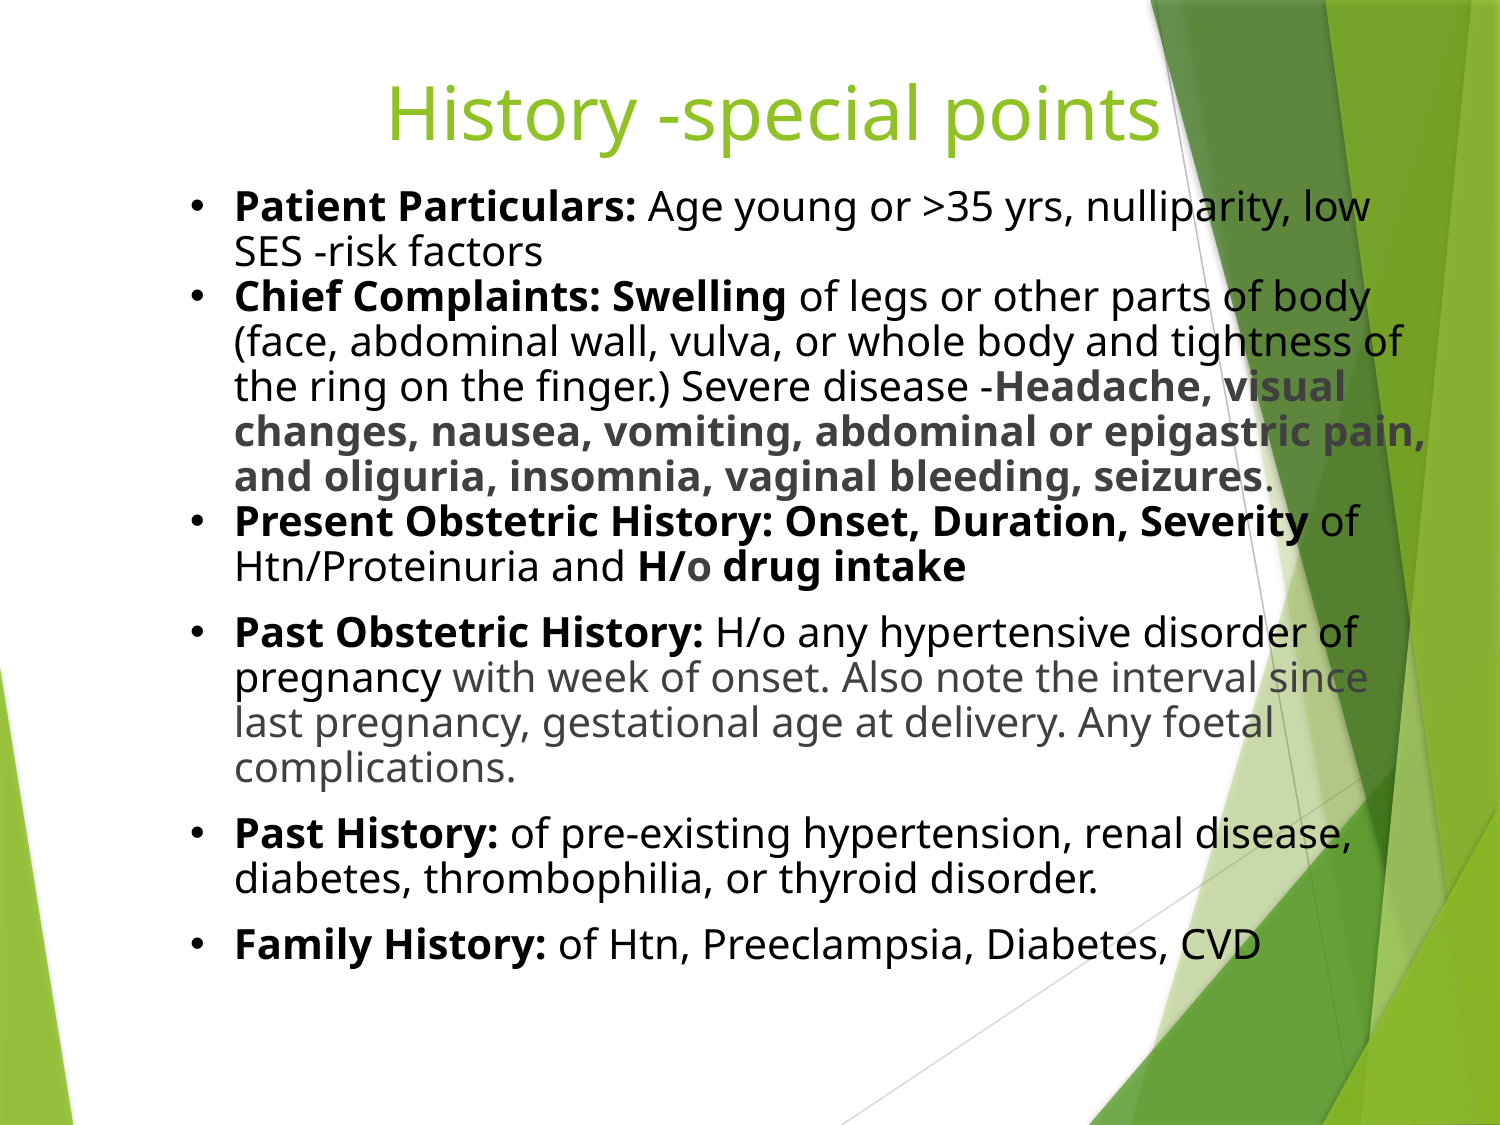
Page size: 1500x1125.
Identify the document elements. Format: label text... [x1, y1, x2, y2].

title History -special points [336, 28, 1213, 170]
list Patient Particulars: Age young or >35 yrs, nulliparity, low SES -risk factors Chief Complaints: Swelling of legs or other parts of body (face, abdominal wall, vulva, or whole body and tightness of the ring on the finger.) Severe disease -Headache, visual changes, nausea, vomiting, abdominal or epigastric pain, and oliguria, insomnia, vaginal bleeding, seizures. Present Obstetric History: Onset, Duration, Severity of Htn/Proteinuria and H/o drug intake Past Obstetric History: H/o any hypertensive disorder of pregnancy with week of onset. Also note the interval since last pregnancy, gestational age at delivery. Any foetal complications. Past History: of pre-existing hypertension, renal disease, diabetes, thrombophilia, or thyroid disorder. Family History: of Htn, Preeclampsia, Diabetes, CVD [162, 170, 1451, 1030]
